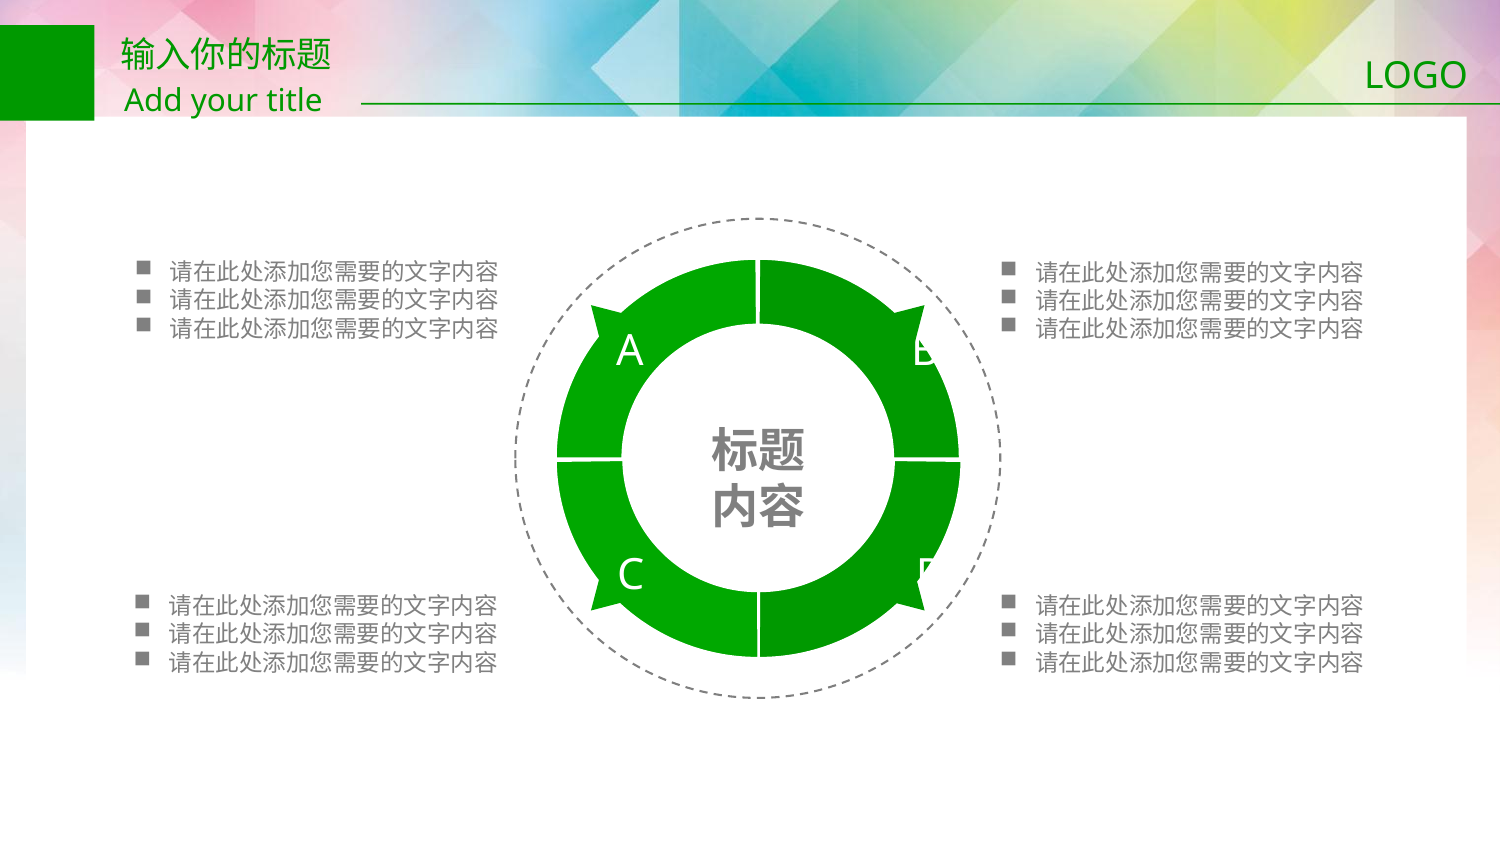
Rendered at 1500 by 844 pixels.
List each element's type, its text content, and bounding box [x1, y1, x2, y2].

text_box LOGO [1349, 44, 1483, 104]
text_box 请在此处添加您需要的文字内容 请在此处添加您需要的文字内容 请在此处添加您需要的文字内容 [49, 585, 509, 682]
text_box 标题 内容 [637, 414, 879, 539]
picture [0, 0, 1500, 843]
text_box 请在此处添加您需要的文字内容 请在此处添加您需要的文字内容 请在此处添加您需要的文字内容 [51, 251, 510, 348]
text_box 请在此处添加您需要的文字内容 请在此处添加您需要的文字内容 请在此处添加您需要的文字内容 [916, 585, 1376, 682]
text_box [515, 218, 1001, 698]
text_box 请在此处添加您需要的文字内容 请在此处添加您需要的文字内容 请在此处添加您需要的文字内容 [916, 252, 1376, 348]
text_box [105, 24, 355, 127]
